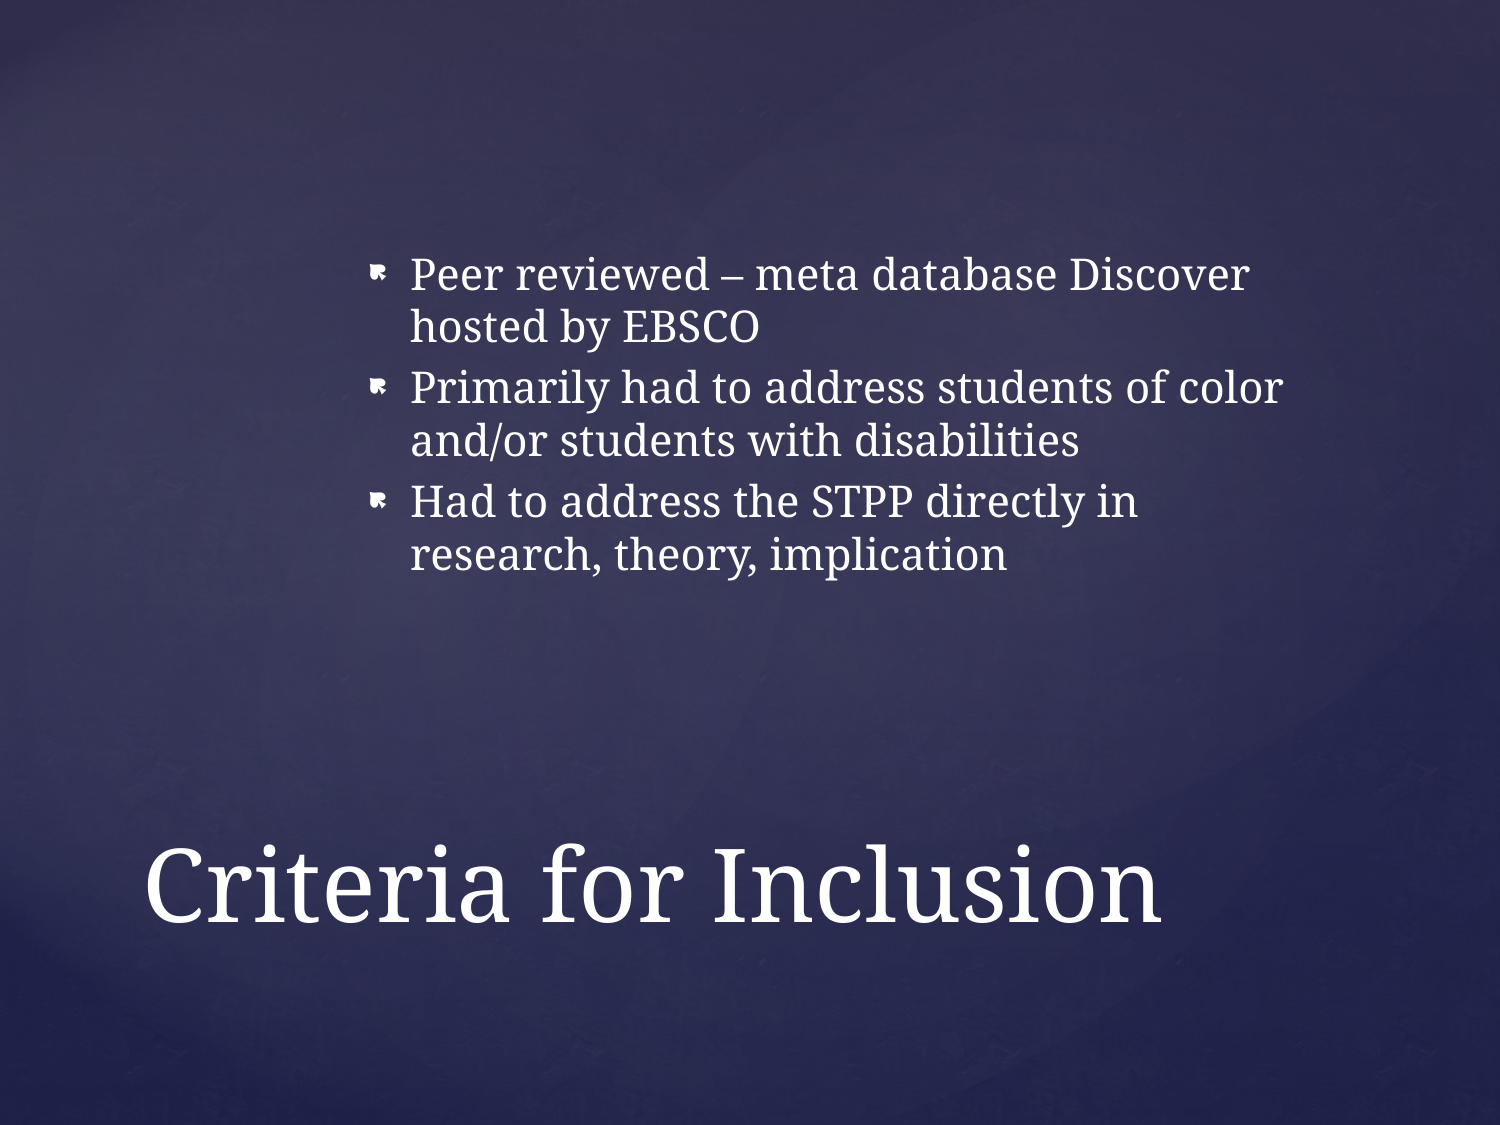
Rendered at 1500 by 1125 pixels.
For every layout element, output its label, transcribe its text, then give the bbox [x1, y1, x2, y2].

list Peer reviewed – meta database Discover hosted by EBSCO Primarily had to address students of color and/or students with disabilities Had to address the STPP directly in research, theory, implication [350, 112, 1350, 713]
title Criteria for Inclusion [127, 800, 1365, 950]
